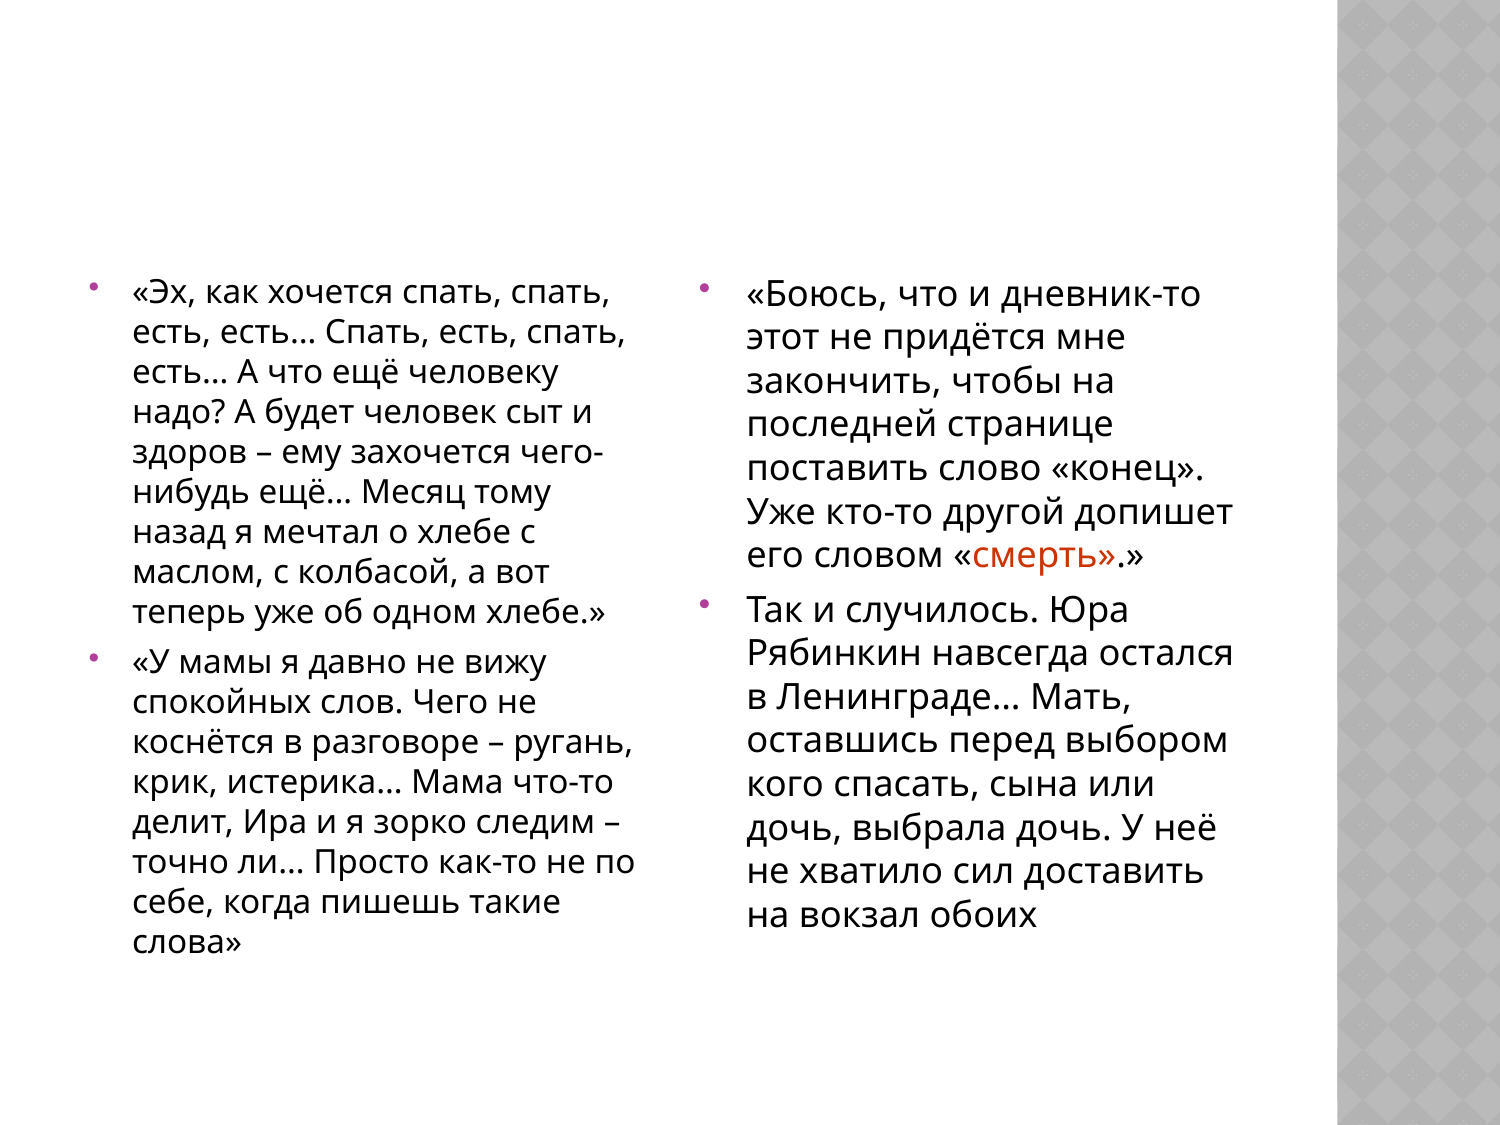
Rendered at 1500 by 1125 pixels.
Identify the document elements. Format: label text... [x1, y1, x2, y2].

list «Эх, как хочется спать, спать, есть, есть… Спать, есть, спать, есть… А что ещё человеку надо? А будет человек сыт и здоров – ему захочется чего-нибудь ещё… Месяц тому назад я мечтал о хлебе с маслом, с колбасой, а вот теперь уже об одном хлебе.» «У мамы я давно не вижу спокойных слов. Чего не коснётся в разговоре – ругань, крик, истерика… Мама что-то делит, Ира и я зорко следим – точно ли… Просто как-то не по себе, когда пишешь такие слова» [75, 262, 653, 1005]
list «Боюсь, что и дневник-то этот не придётся мне закончить, чтобы на последней странице поставить слово «конец». Уже кто-то другой допишет его словом «смерть».» Так и случилось. Юра Рябинкин навсегда остался в Ленинграде… Мать, оставшись перед выбором кого спасать, сына или дочь, выбрала дочь. У неё не хватило сил доставить на вокзал обоих [685, 262, 1263, 1005]
